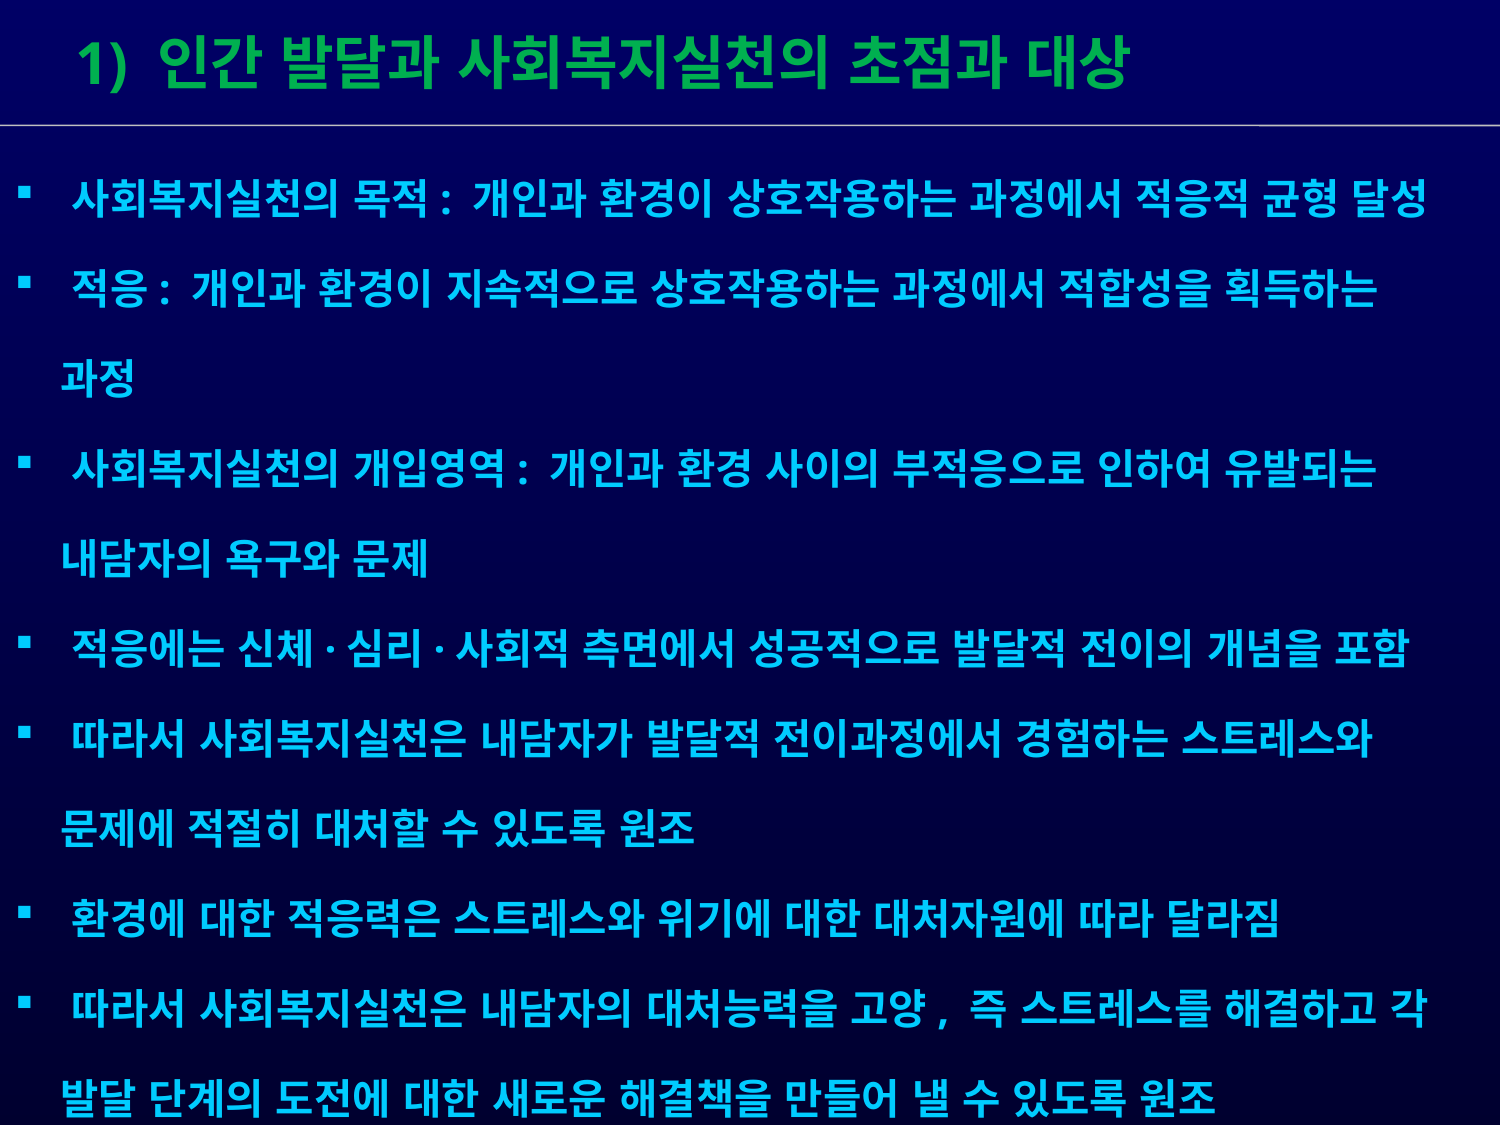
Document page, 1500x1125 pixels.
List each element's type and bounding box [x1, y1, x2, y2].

text_box [0, 18, 1500, 1125]
